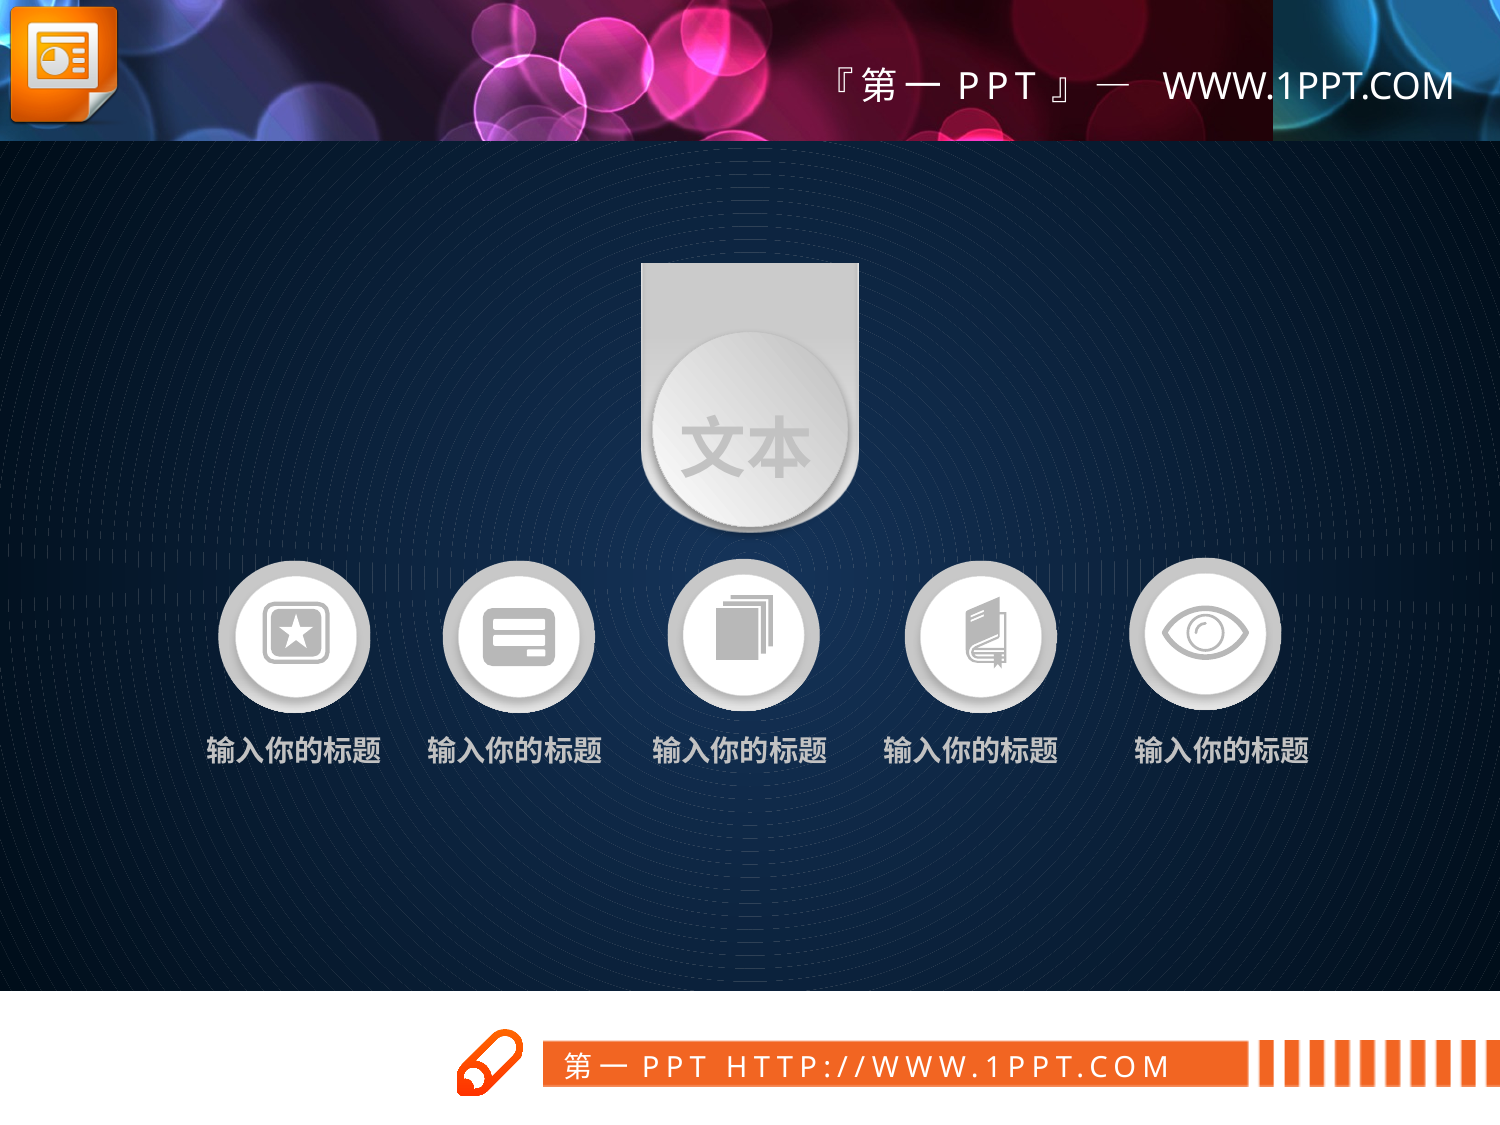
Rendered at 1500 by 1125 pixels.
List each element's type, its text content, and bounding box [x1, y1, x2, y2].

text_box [218, 560, 371, 714]
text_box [442, 560, 596, 714]
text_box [715, 594, 774, 660]
text_box 输入你的标题 [412, 724, 618, 775]
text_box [1161, 605, 1250, 661]
picture [641, 263, 859, 534]
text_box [482, 607, 556, 667]
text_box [667, 558, 820, 712]
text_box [1128, 557, 1282, 711]
text_box 输入你的标题 [637, 724, 843, 775]
text_box 输入你的标题 [1119, 724, 1325, 775]
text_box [264, 603, 328, 662]
picture [543, 1040, 1500, 1087]
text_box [652, 331, 849, 528]
picture [0, 0, 1500, 141]
text_box 输入你的标题 [191, 724, 398, 775]
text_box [904, 560, 1058, 714]
text_box 输入你的标题 [868, 724, 1074, 775]
